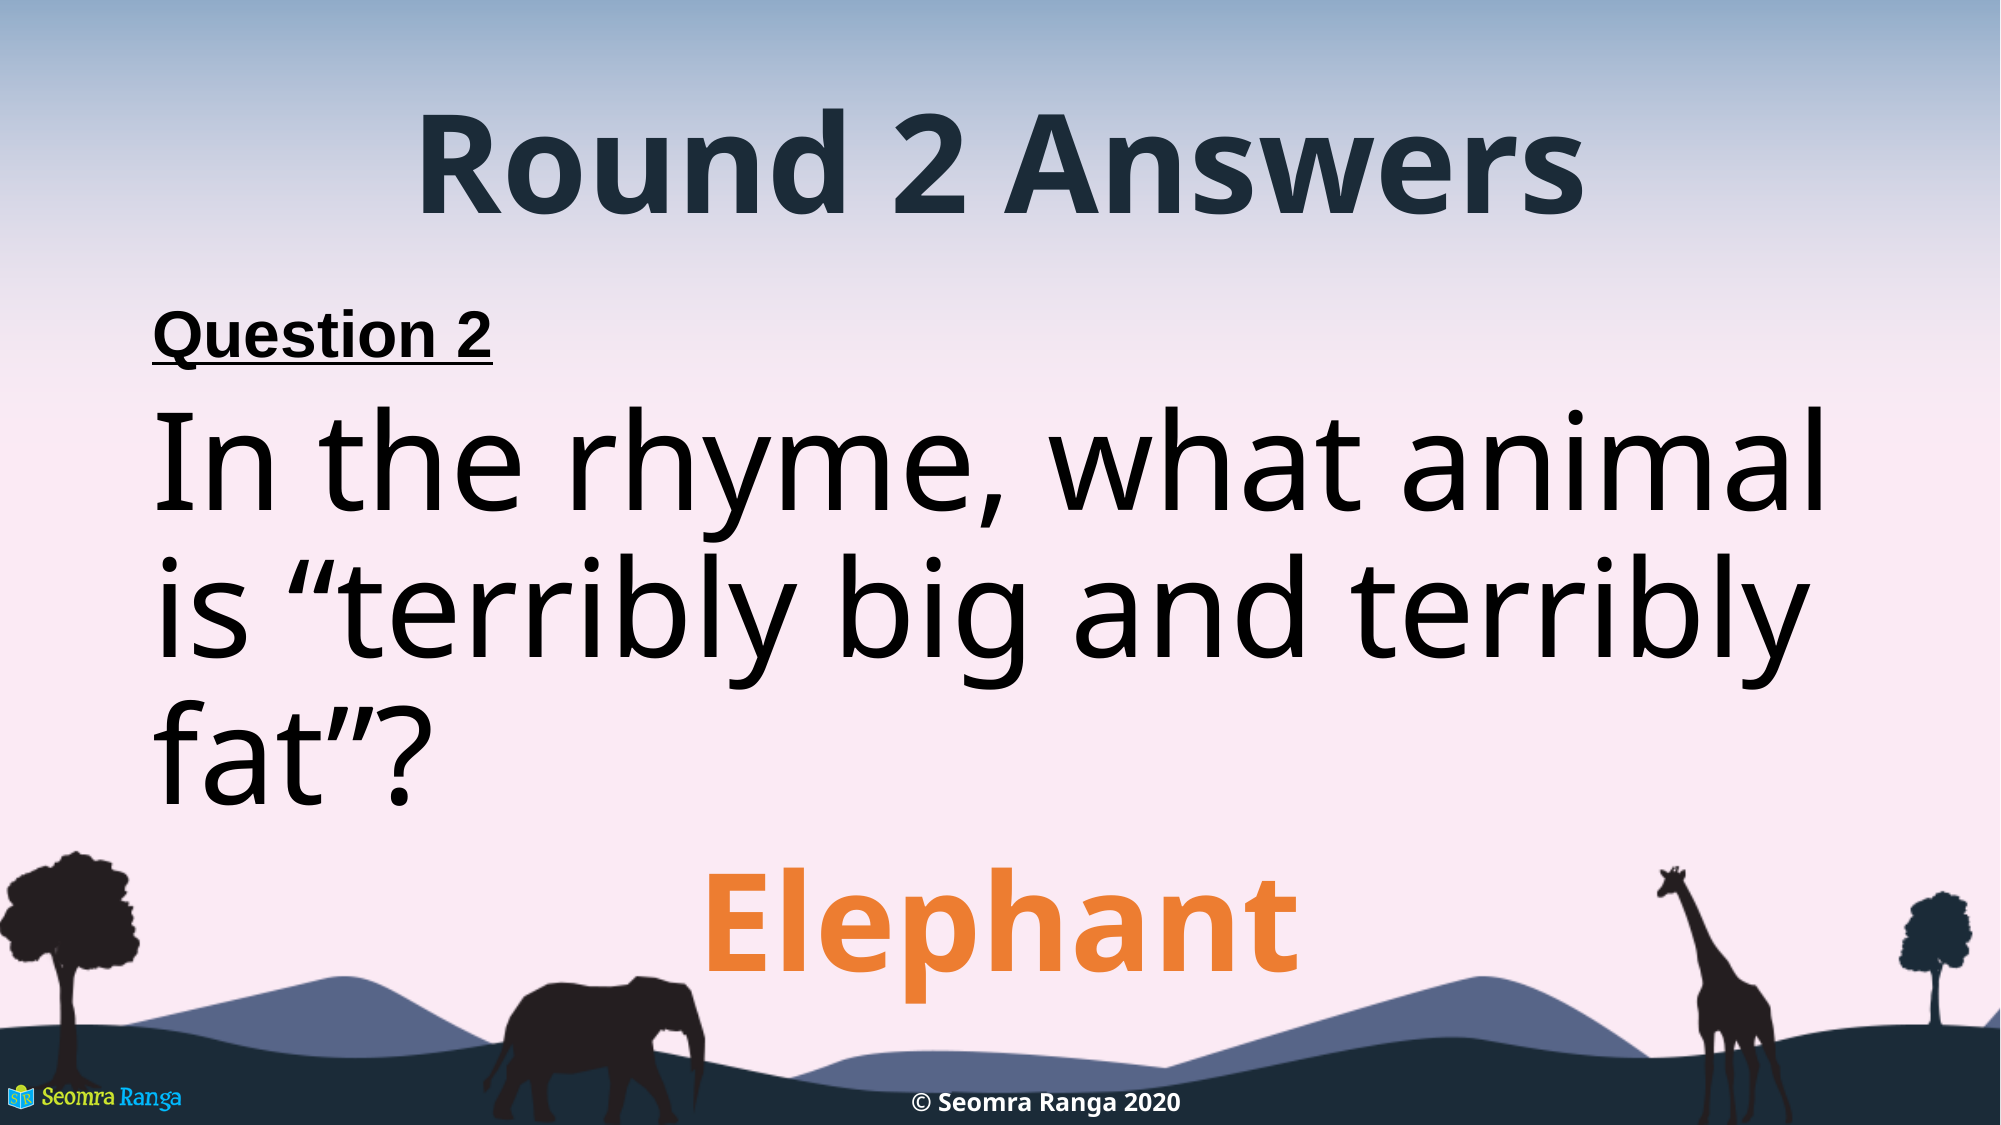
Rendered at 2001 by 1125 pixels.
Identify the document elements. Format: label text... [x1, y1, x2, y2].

list Question 2 In the rhyme, what animal is “terribly big and terribly fat”? Elephant [137, 293, 1863, 1014]
text_box © Seomra Ranga 2020 www.seomraranga.com [762, 1079, 1330, 1125]
picture [0, 0, 2001, 1125]
title Round 2 Answers [137, 59, 1863, 278]
